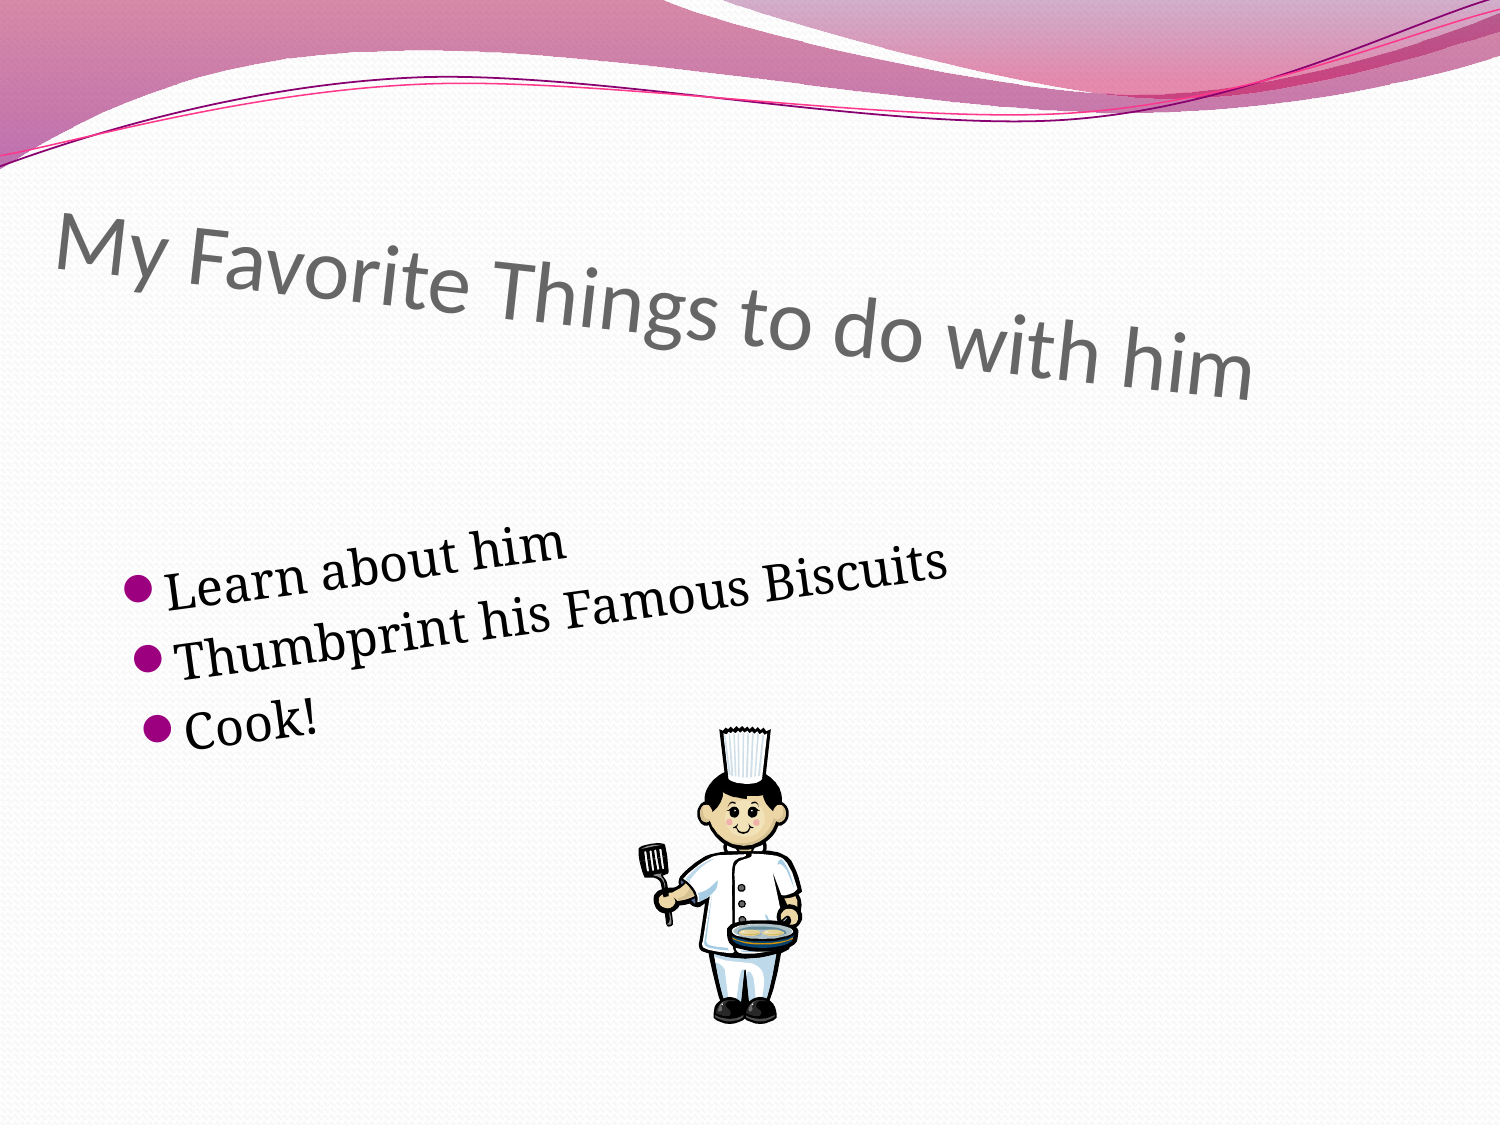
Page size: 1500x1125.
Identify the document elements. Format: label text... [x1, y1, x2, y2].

title My Favorite Things to do with him [50, 99, 1413, 437]
picture [637, 724, 804, 1026]
list Learn about him Thumbprint his Famous Biscuits Cook! [101, 439, 1036, 781]
